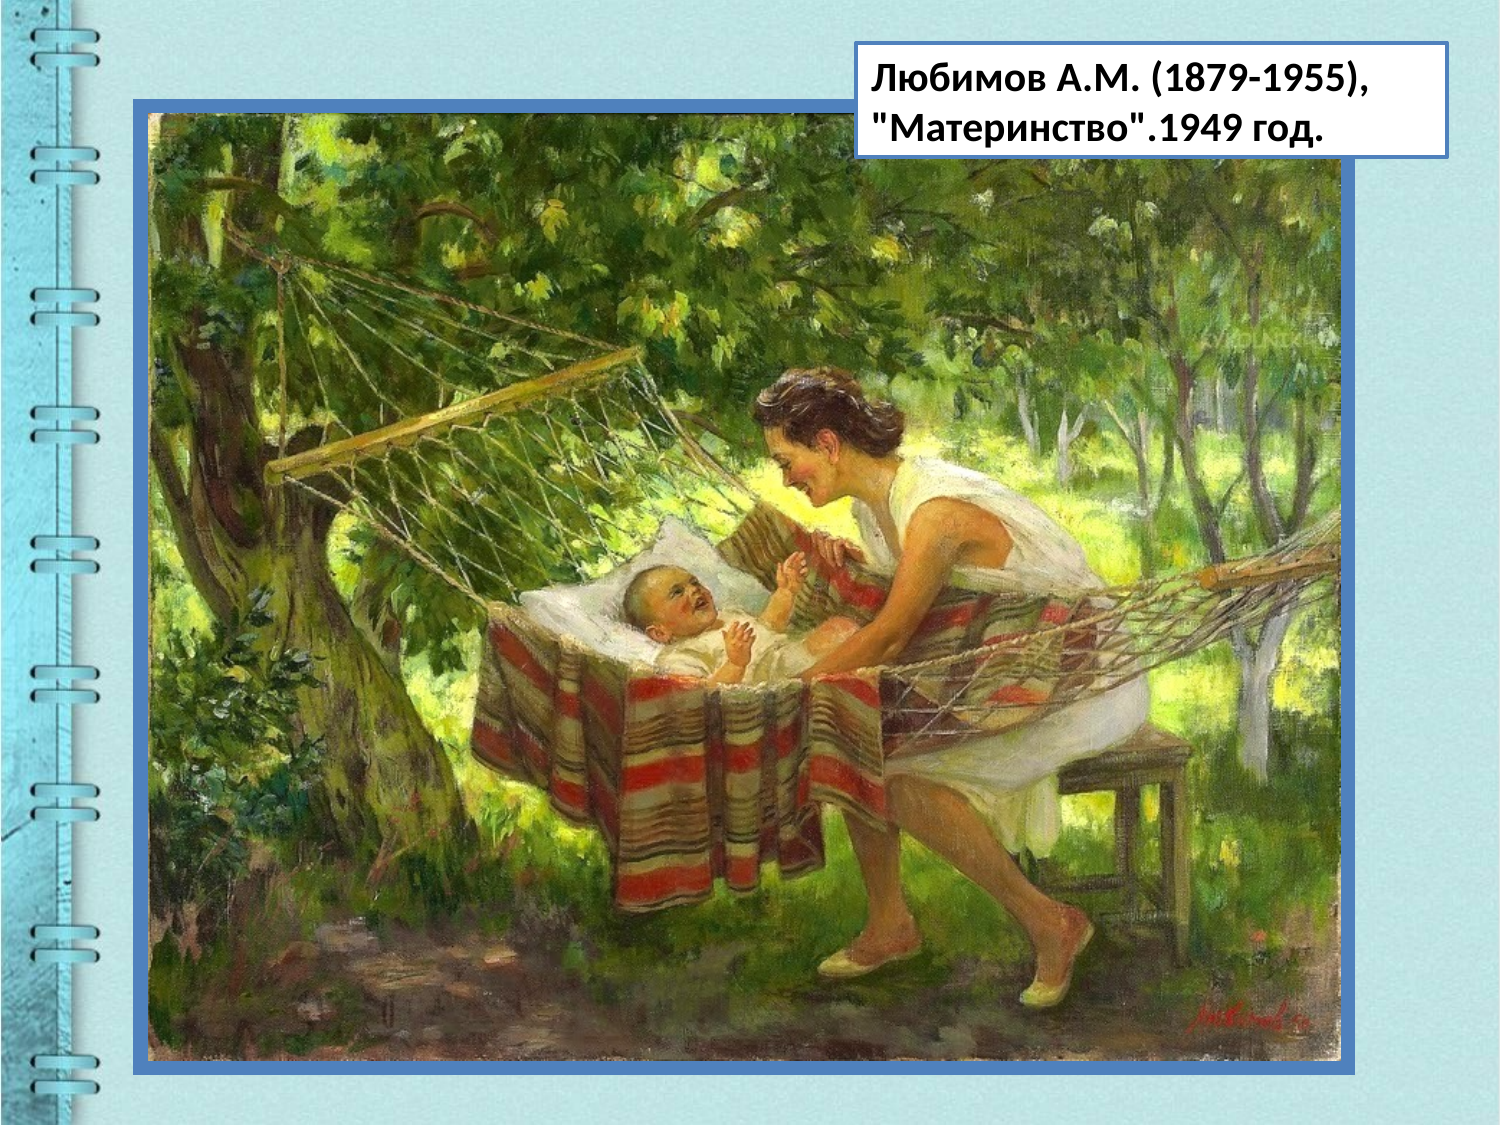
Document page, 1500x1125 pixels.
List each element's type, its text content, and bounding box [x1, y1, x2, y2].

picture [0, 0, 1500, 1125]
text_box Любимов А.М. (1879-1955), "Материнство".1949 год. [854, 41, 1449, 159]
